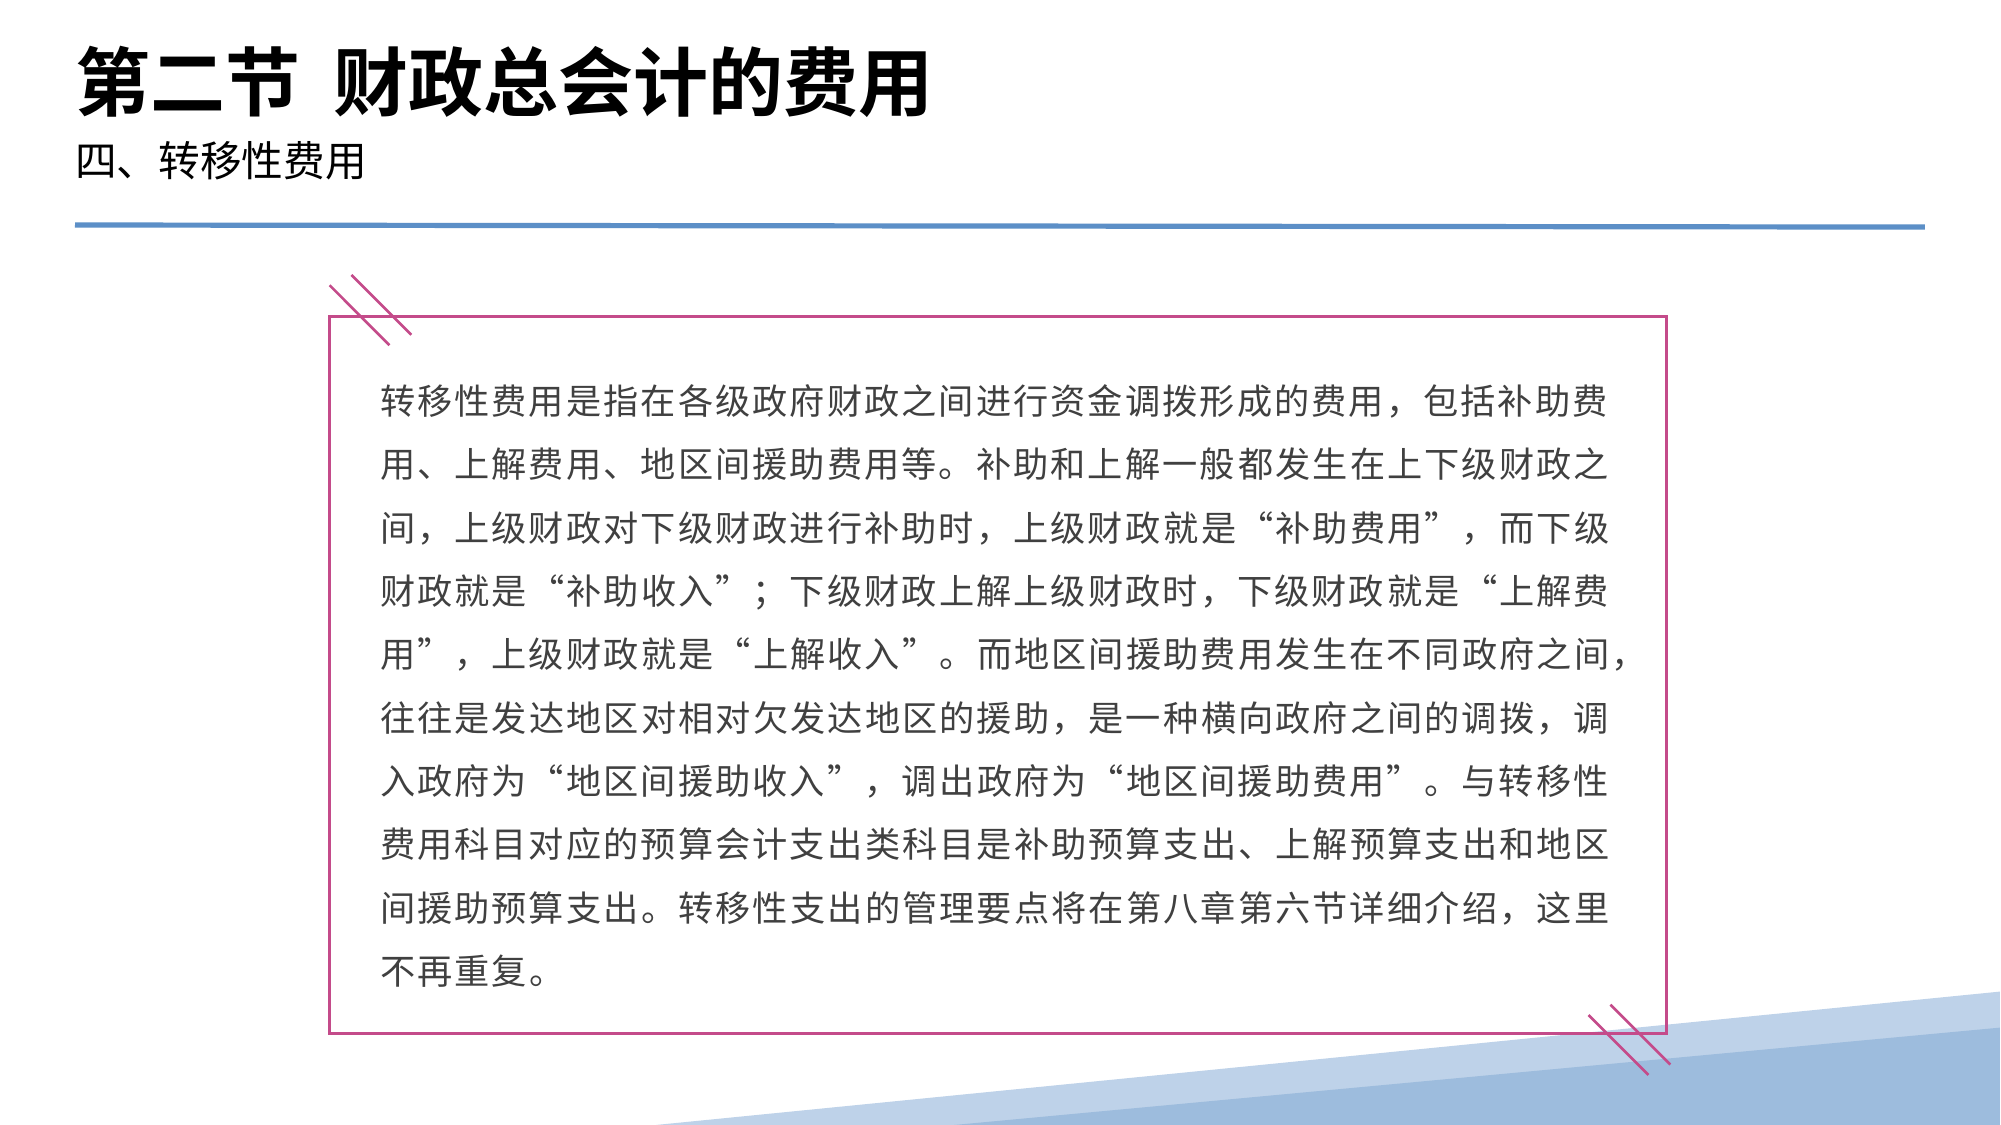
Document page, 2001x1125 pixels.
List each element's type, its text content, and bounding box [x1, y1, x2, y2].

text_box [329, 285, 390, 346]
text_box 四、转移性费用 [75, 124, 1925, 200]
text_box [328, 316, 1668, 1034]
text_box 第二节 财政总会计的费用 [75, 24, 1925, 124]
text_box 转移性费用是指在各级政府财政之间进行资金调拨形成的费用，包括补助费用、上解费用、地区间援助费用等。补助和上解一般都发生在上下级财政之间，上级财政对下级财政进行补助时，上级财政就是“补助费用”，而下级财政就是“补助收入”；下级财政上解上级财政时，下级财政就是“上解费用”，上级财政就是“上解收入”。而地区间援助费用发生在不同政府之间，往往是发达地区对相对欠发达地区的援助，是一种横向政府之间的调拨，调入政府为“地区间援助收入”，调出政府为“地区间援助费用”。与转移性费用科目对应的预算会计支出类科目是补助预算支出、上解预算支出和地区间援助预算支出。转移性支出的管理要点将在第八章第六节详细介绍，这里不再重复。 [369, 351, 1627, 998]
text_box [1610, 1004, 1671, 1065]
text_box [656, 991, 2000, 1125]
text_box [351, 274, 412, 335]
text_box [1588, 1015, 1649, 1075]
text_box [74, 224, 1925, 228]
